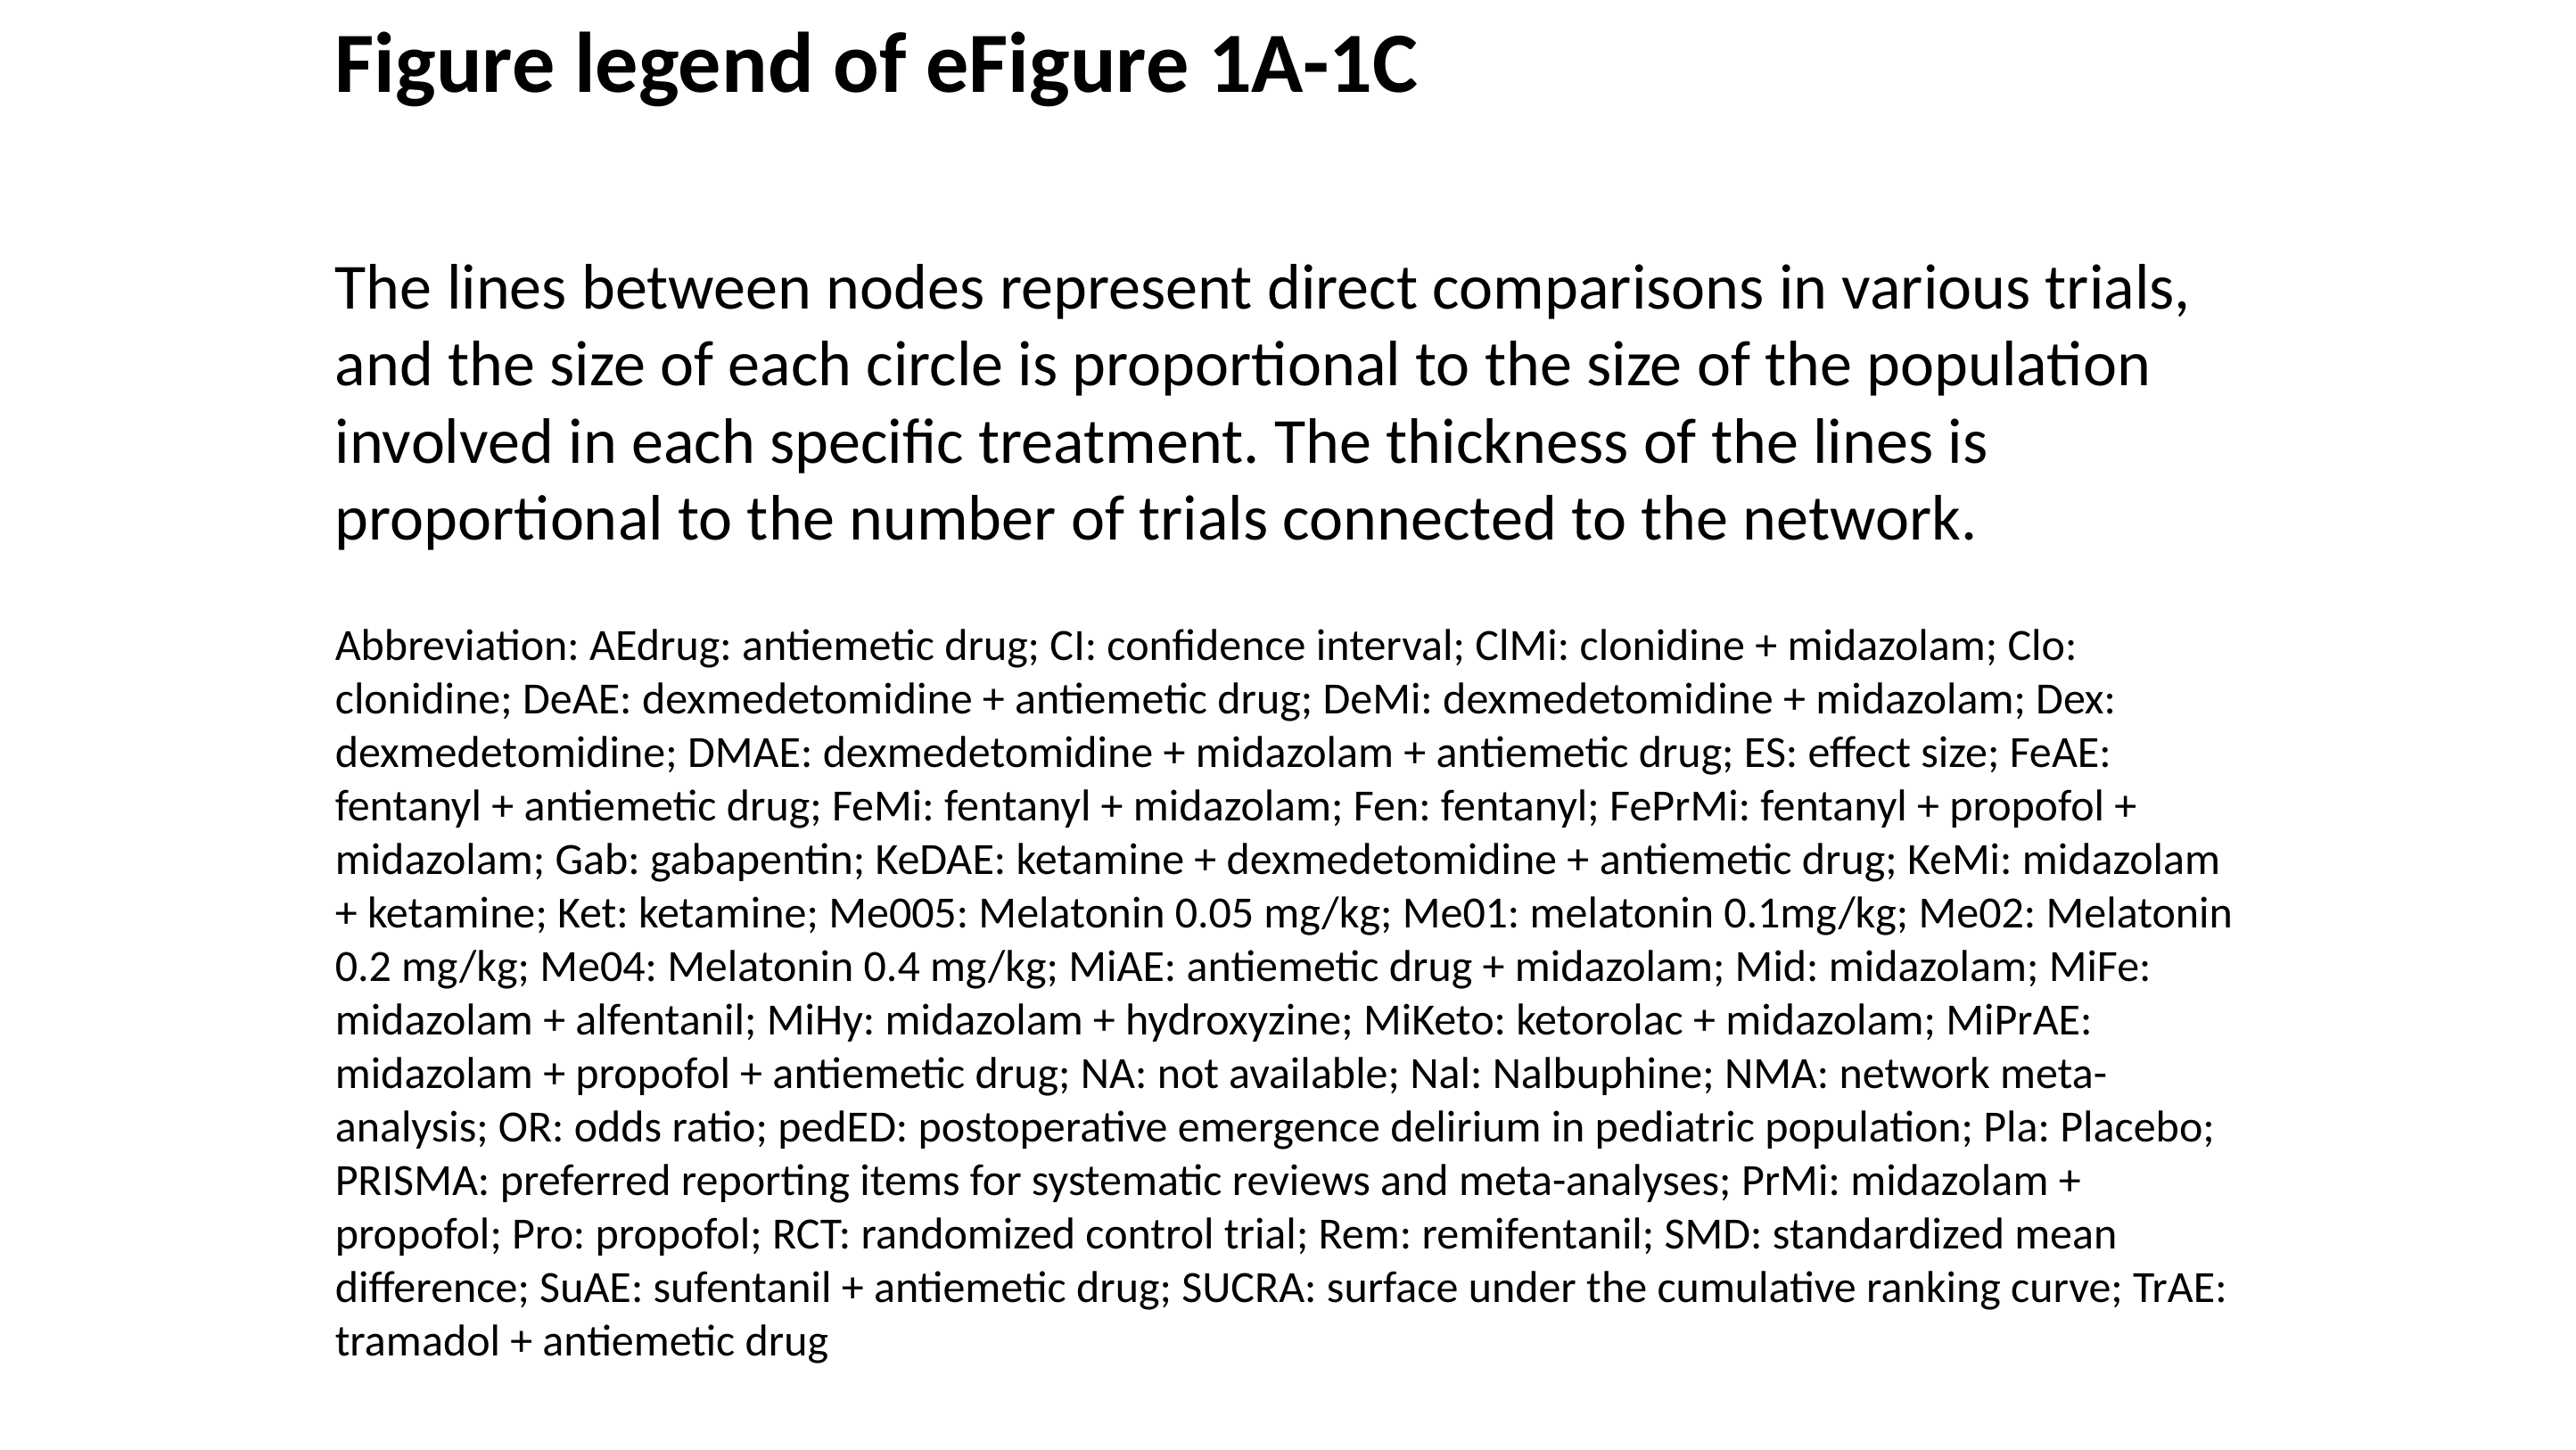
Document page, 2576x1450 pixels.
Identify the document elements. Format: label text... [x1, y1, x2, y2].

text_box The lines between nodes represent direct comparisons in various trials, and the size of each circle is proportional to the size of the population involved in each specific treatment. The thickness of the lines is proportional to the number of trials connected to the network. [322, 237, 2254, 560]
text_box Figure legend of eFigure 1A-1C [322, 0, 2004, 117]
text_box Abbreviation: AEdrug: antiemetic drug; CI: confidence interval; ClMi: clonidine + midazolam; Clo: clonidine; DeAE: dexmedetomidine + antiemetic drug; DeMi: dexmedetomidine + midazolam; Dex: dexmedetomidine; DMAE: dexmedetomidine + midazolam + antiemetic drug; ES: effect size; FeAE: fentanyl + antiemetic drug; FeMi: fentanyl + midazolam; Fen: fentanyl; FePrMi: fentanyl + propofol + midazolam; Gab: gabapentin; KeDAE: ketamine + dexmedetomidine + antiemetic drug; KeMi: midazolam + ketamine; Ket: ketamine; Me005: Melatonin 0.05 mg/kg; Me01: melatonin 0.1mg/kg; Me02: Melatonin 0.2 mg/kg; Me04: Melatonin 0.4 mg/kg; MiAE: antiemetic drug + midazolam; Mid: midazolam; MiFe: midazolam + alfentanil; MiHy: midazolam + hydroxyzine; MiKeto: ketorolac + midazolam; MiPrAE: midazolam + propofol + antiemetic drug; NA: not available; Nal: Nalbuphine; NMA: network meta-analysis; OR: odds ratio; pedED: postoperative emergence delirium in pediatric population; Pla: Placebo; PRISMA: preferred reporting items for systematic reviews and meta-analyses; PrMi: midazolam + propofol; Pro: propofol; RCT: randomized control trial; Rem: remifentanil; SMD: standardized mean difference; SuAE: sufentanil + antiemetic drug; SUCRA: surface under the cumulative ranking curve; TrAE: tramadol + antiemetic drug [322, 608, 2254, 1372]
